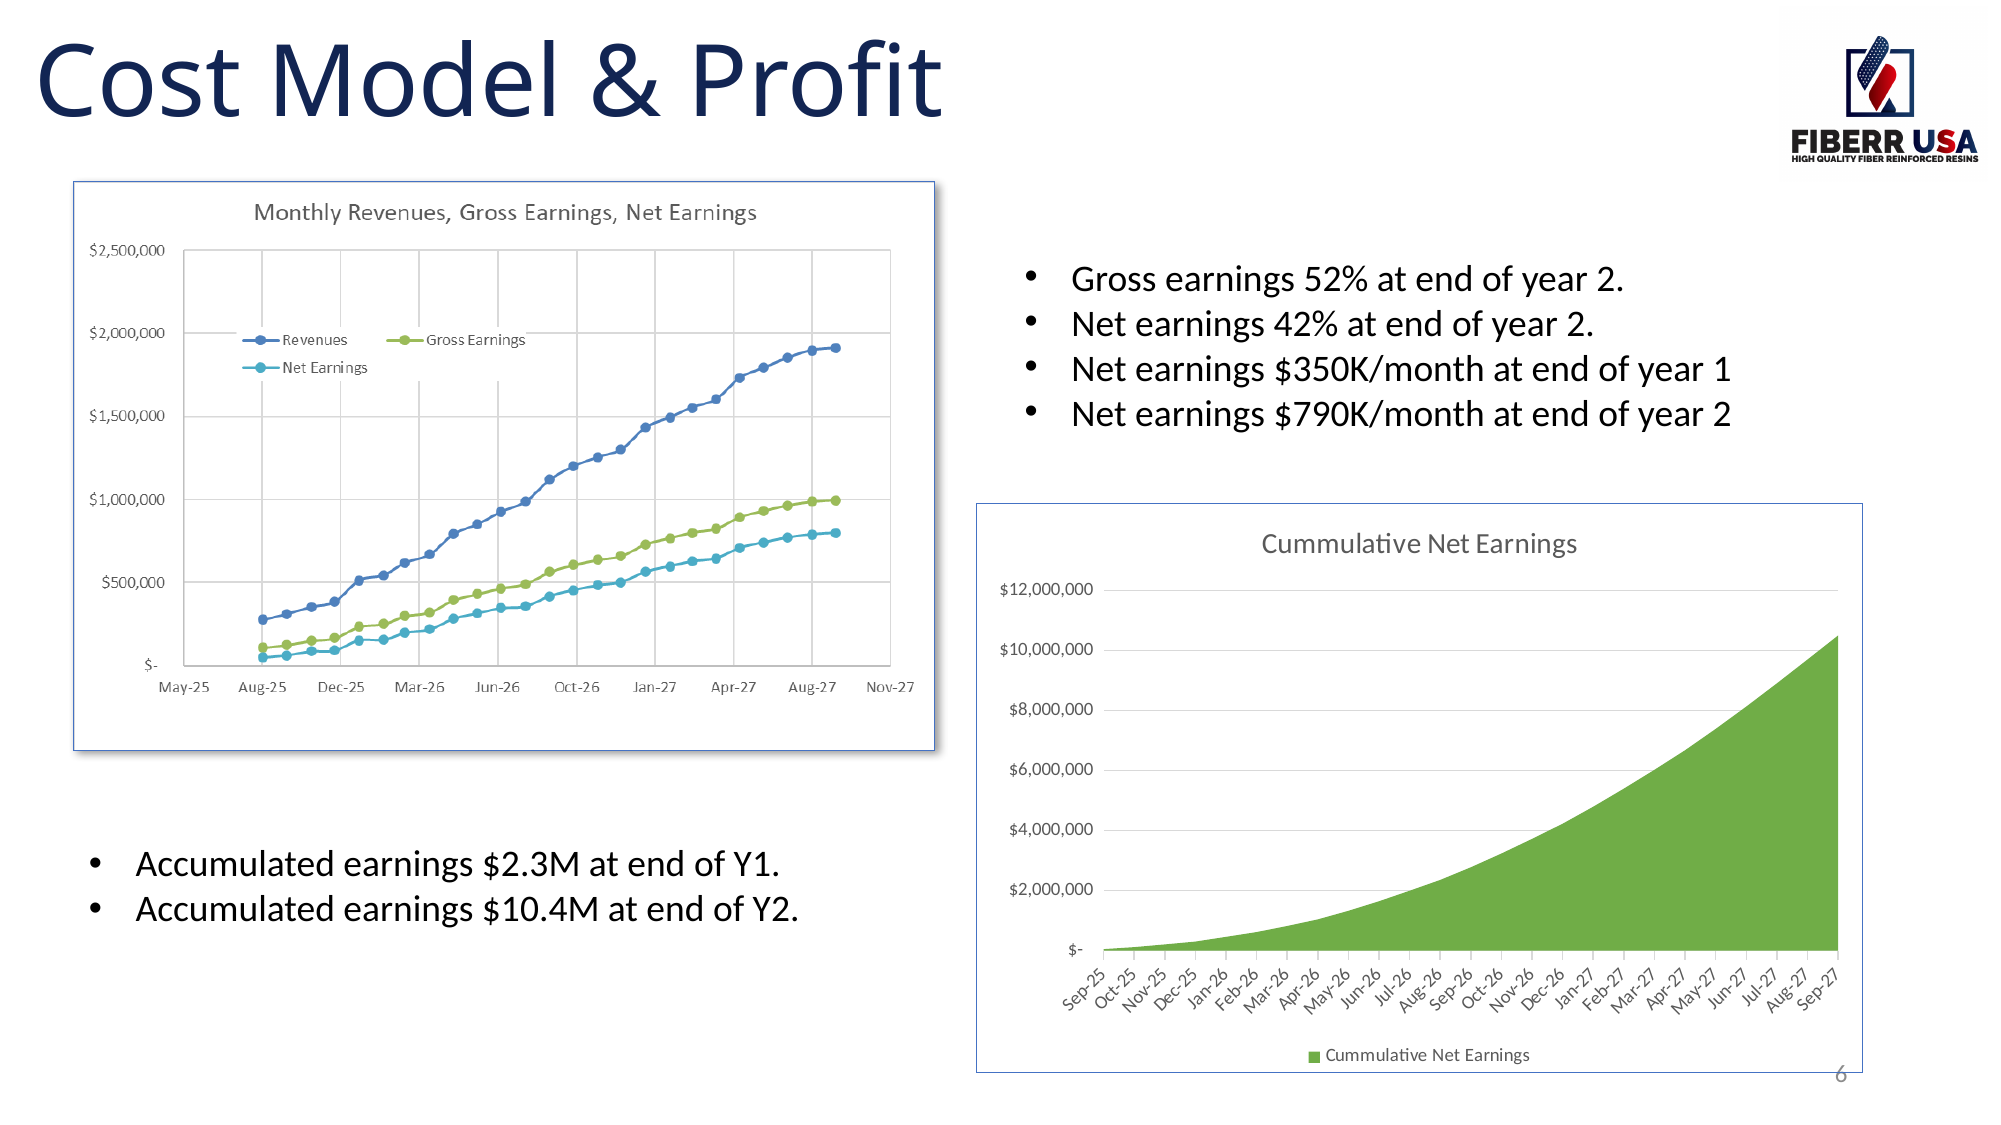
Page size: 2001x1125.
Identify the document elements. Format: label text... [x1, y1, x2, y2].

text_box Accumulated earnings $2.3M at end of Y1. Accumulated earnings $10.4M at end of Y2. [73, 832, 863, 937]
picture [73, 181, 935, 751]
picture [1779, 6, 1988, 182]
text_box Gross earnings 52% at end of year 2. Net earnings 42% at end of year 2. Net earnings $350K/month at end of year 1 Net earnings $790K/month at end of year 2 [1009, 246, 1799, 441]
title Cost Model & Profit [19, 22, 1520, 146]
slide_number 6 [1412, 1073, 1863, 1103]
chart [976, 503, 1863, 1073]
